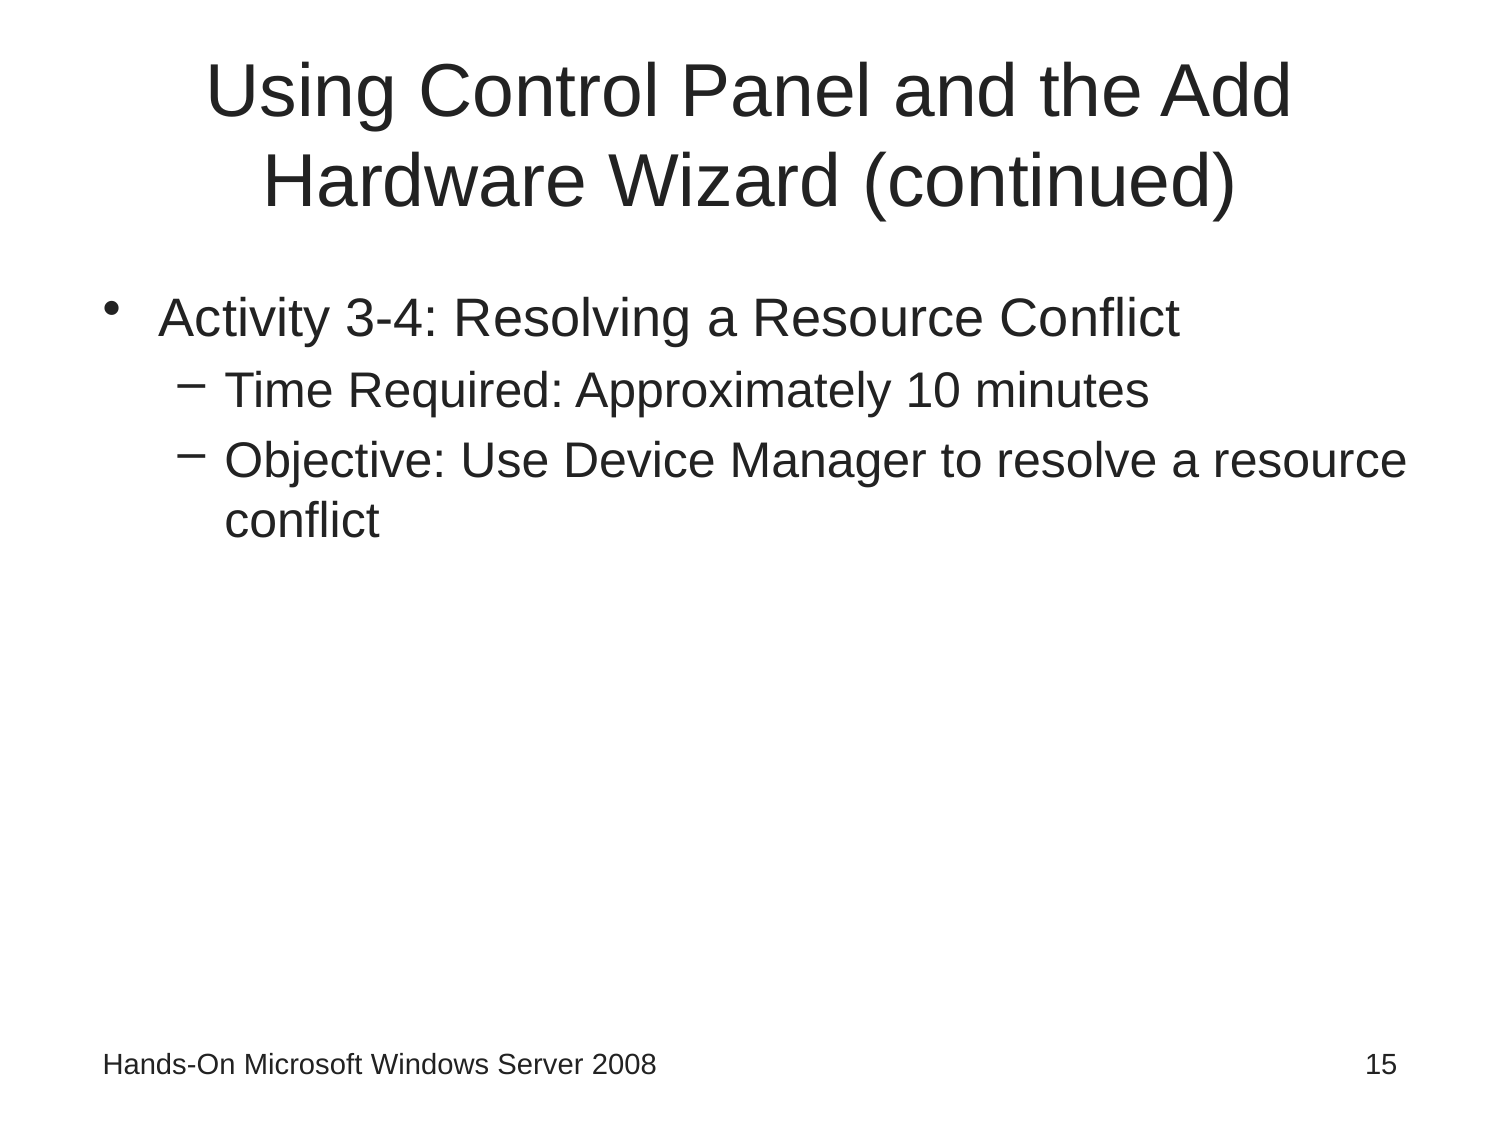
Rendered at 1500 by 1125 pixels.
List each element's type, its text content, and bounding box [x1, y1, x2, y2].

title Using Control Panel and the Add Hardware Wizard (continued) [87, 37, 1413, 226]
footer Hands-On Microsoft Windows Server 2008 [87, 1037, 1051, 1101]
slide_number 15 [1074, 1037, 1413, 1101]
list Activity 3-4: Resolving a Resource Conflict Time Required: Approximately 10 minutes Objective: Use Device Manager to resolve a resource conflict [87, 274, 1438, 1026]
